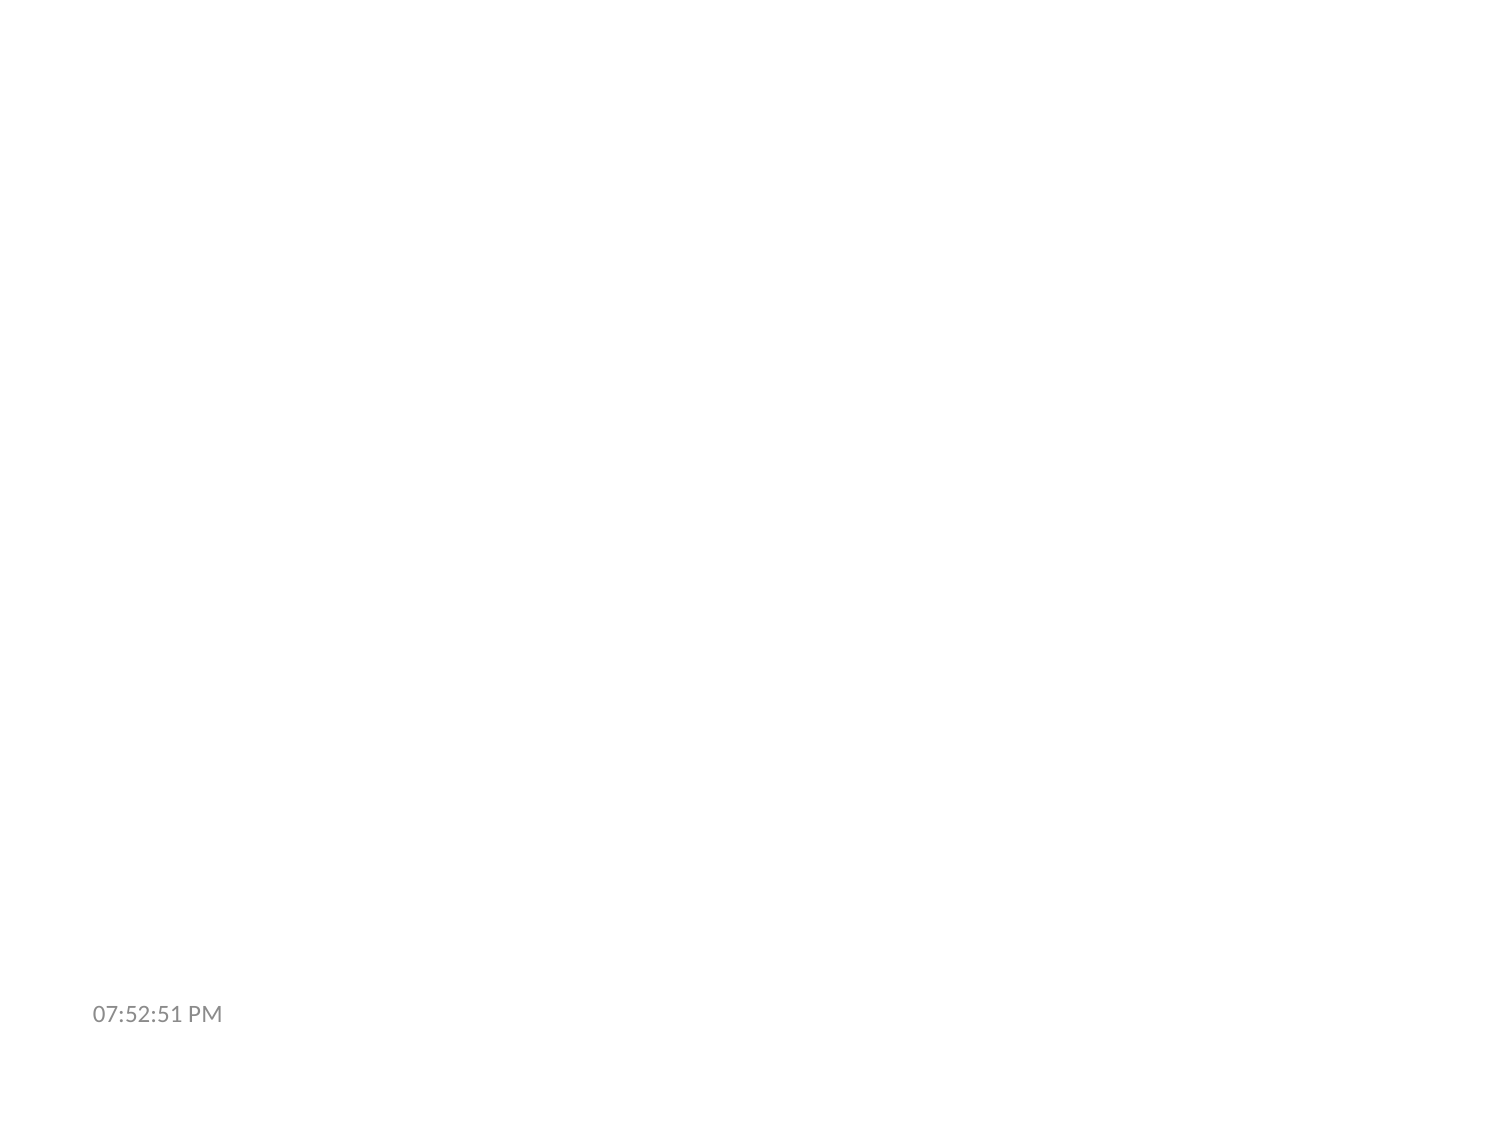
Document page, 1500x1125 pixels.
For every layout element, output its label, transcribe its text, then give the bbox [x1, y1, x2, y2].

text_box 3:35:09 PM [77, 982, 428, 1043]
